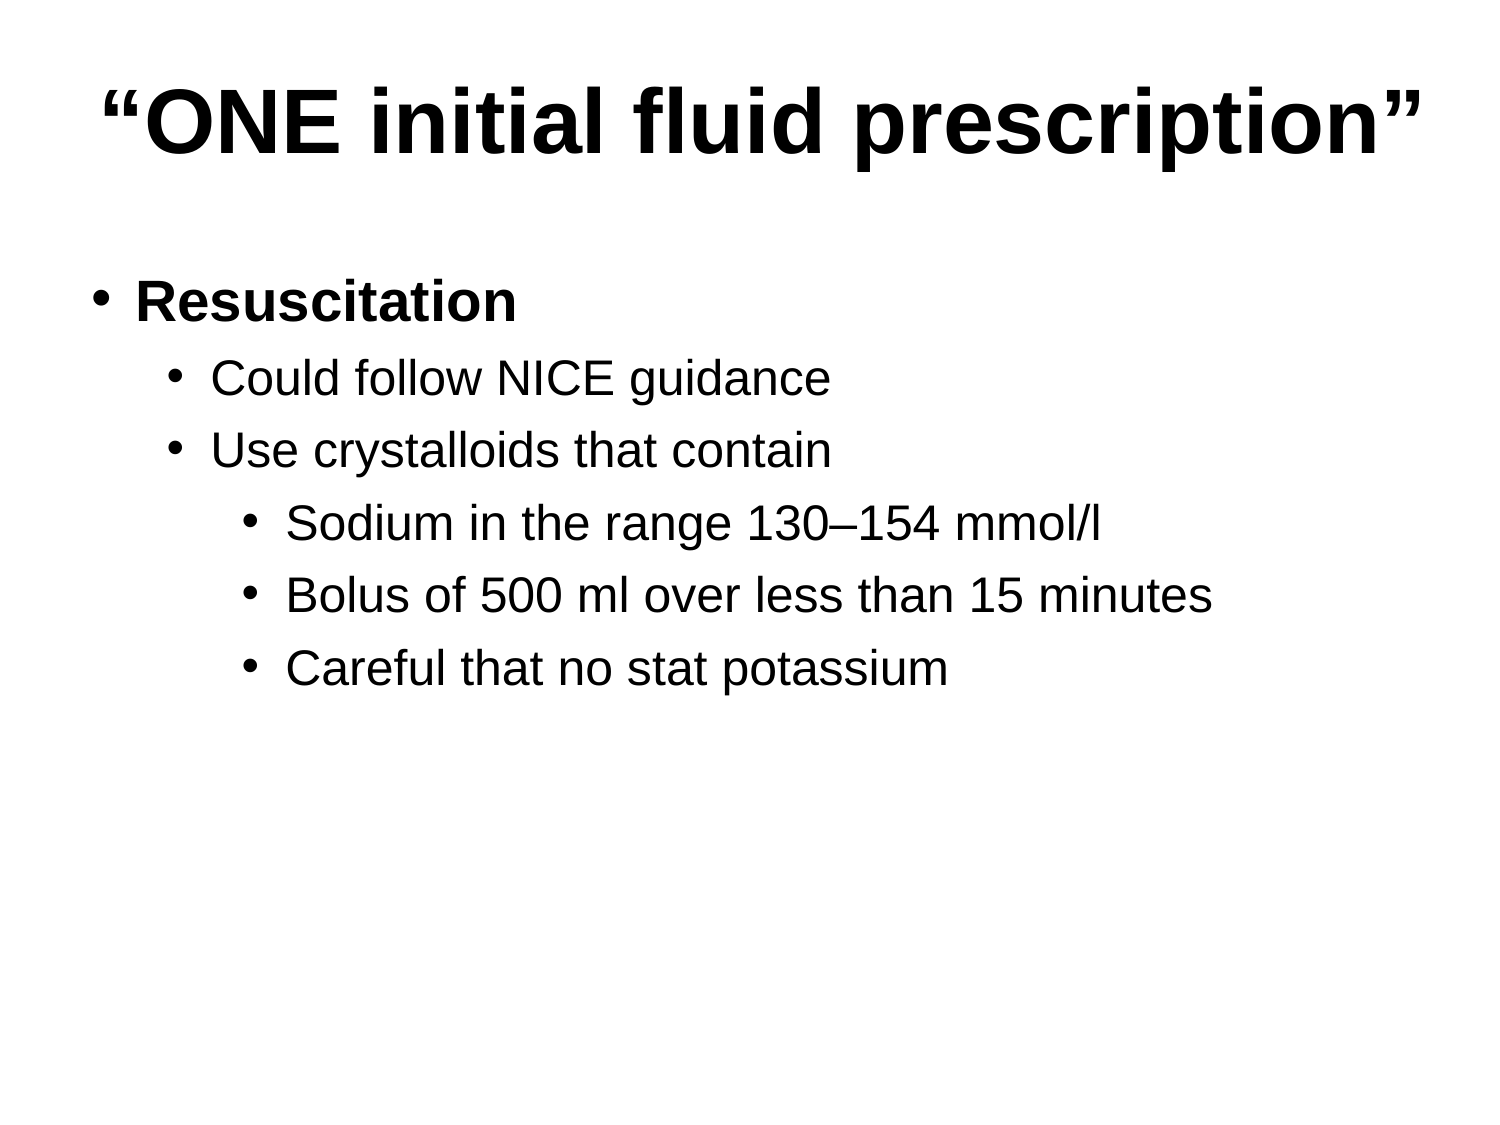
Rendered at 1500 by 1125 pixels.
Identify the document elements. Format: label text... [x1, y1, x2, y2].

text_box Resuscitation Could follow NICE guidance Use crystalloids that contain Sodium in the range 130–154 mmol/l Bolus of 500 ml over less than 15 minutes Careful that no stat potassium [76, 255, 1450, 776]
text_box “ONE initial fluid prescription” [83, 54, 1444, 180]
